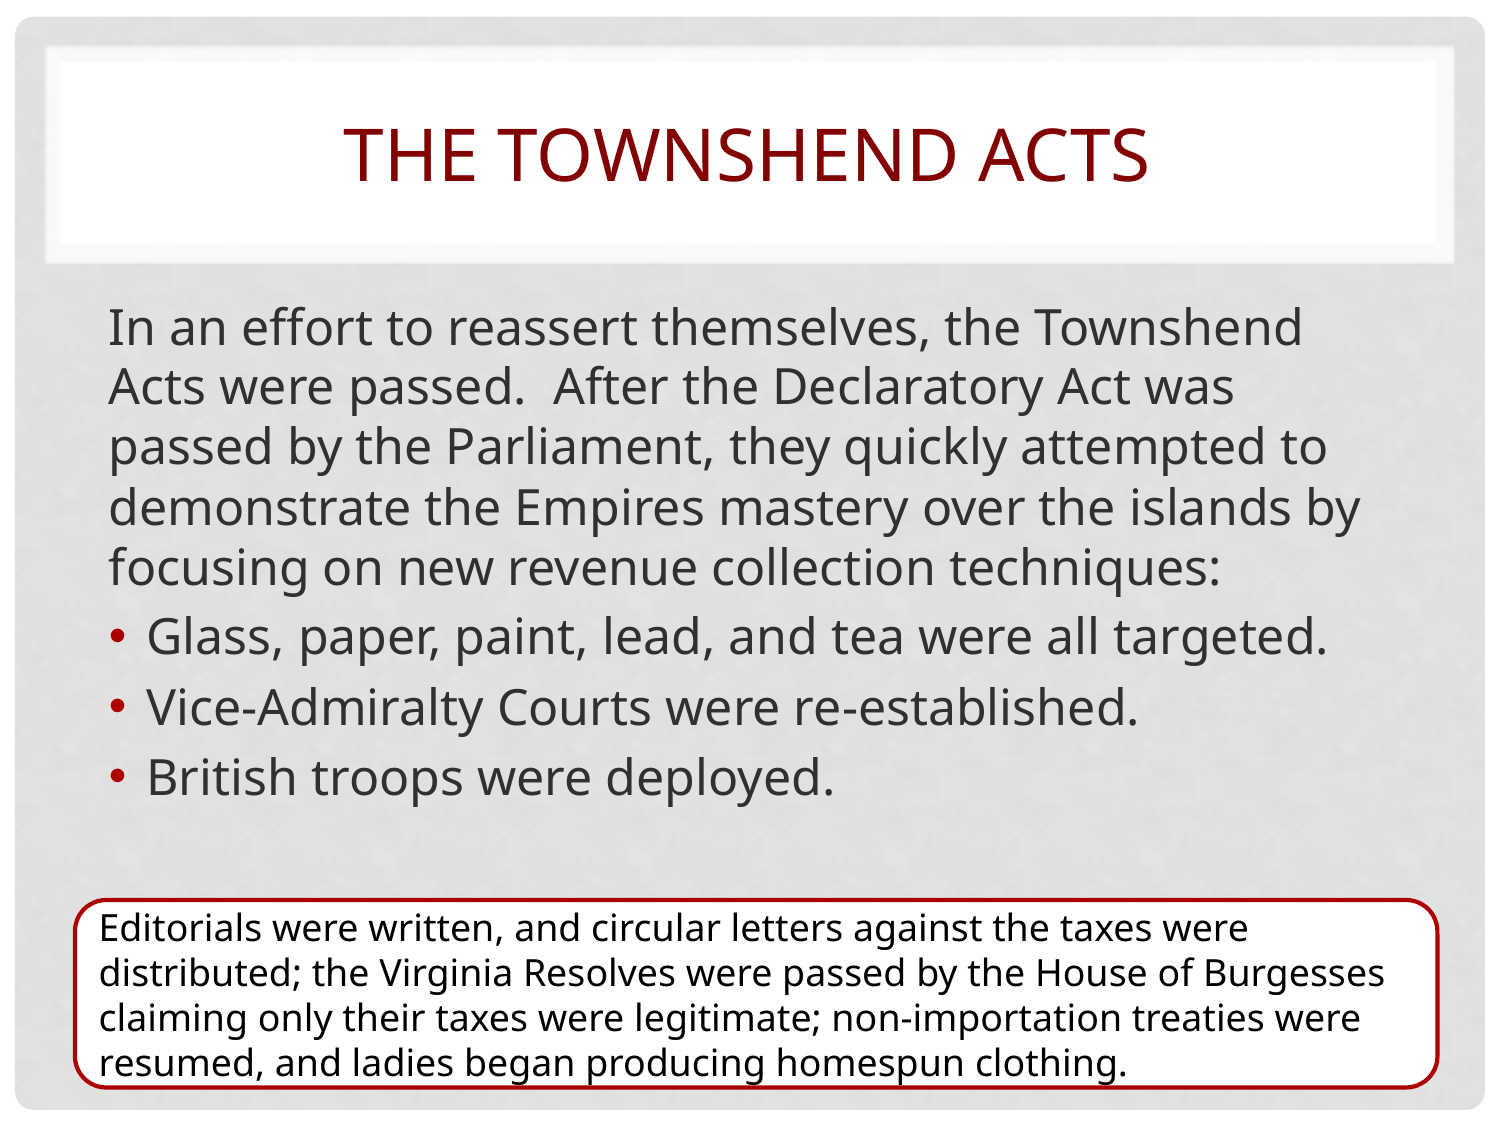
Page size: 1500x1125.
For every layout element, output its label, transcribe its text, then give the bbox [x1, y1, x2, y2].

title The Townshend Acts [69, 66, 1425, 238]
text_box Editorials were written, and circular letters against the taxes were distributed; the Virginia Resolves were passed by the House of Burgesses claiming only their taxes were legitimate; non-importation treaties were resumed, and ladies began producing homespun clothing. [72, 897, 1440, 1090]
list In an effort to reassert themselves, the Townshend Acts were passed. After the Declaratory Act was passed by the Parliament, they quickly attempted to demonstrate the Empires mastery over the islands by focusing on new revenue collection techniques: Glass, paper, paint, lead, and tea were all targeted. Vice-Admiralty Courts were re-established. British troops were deployed. [75, 287, 1425, 913]
